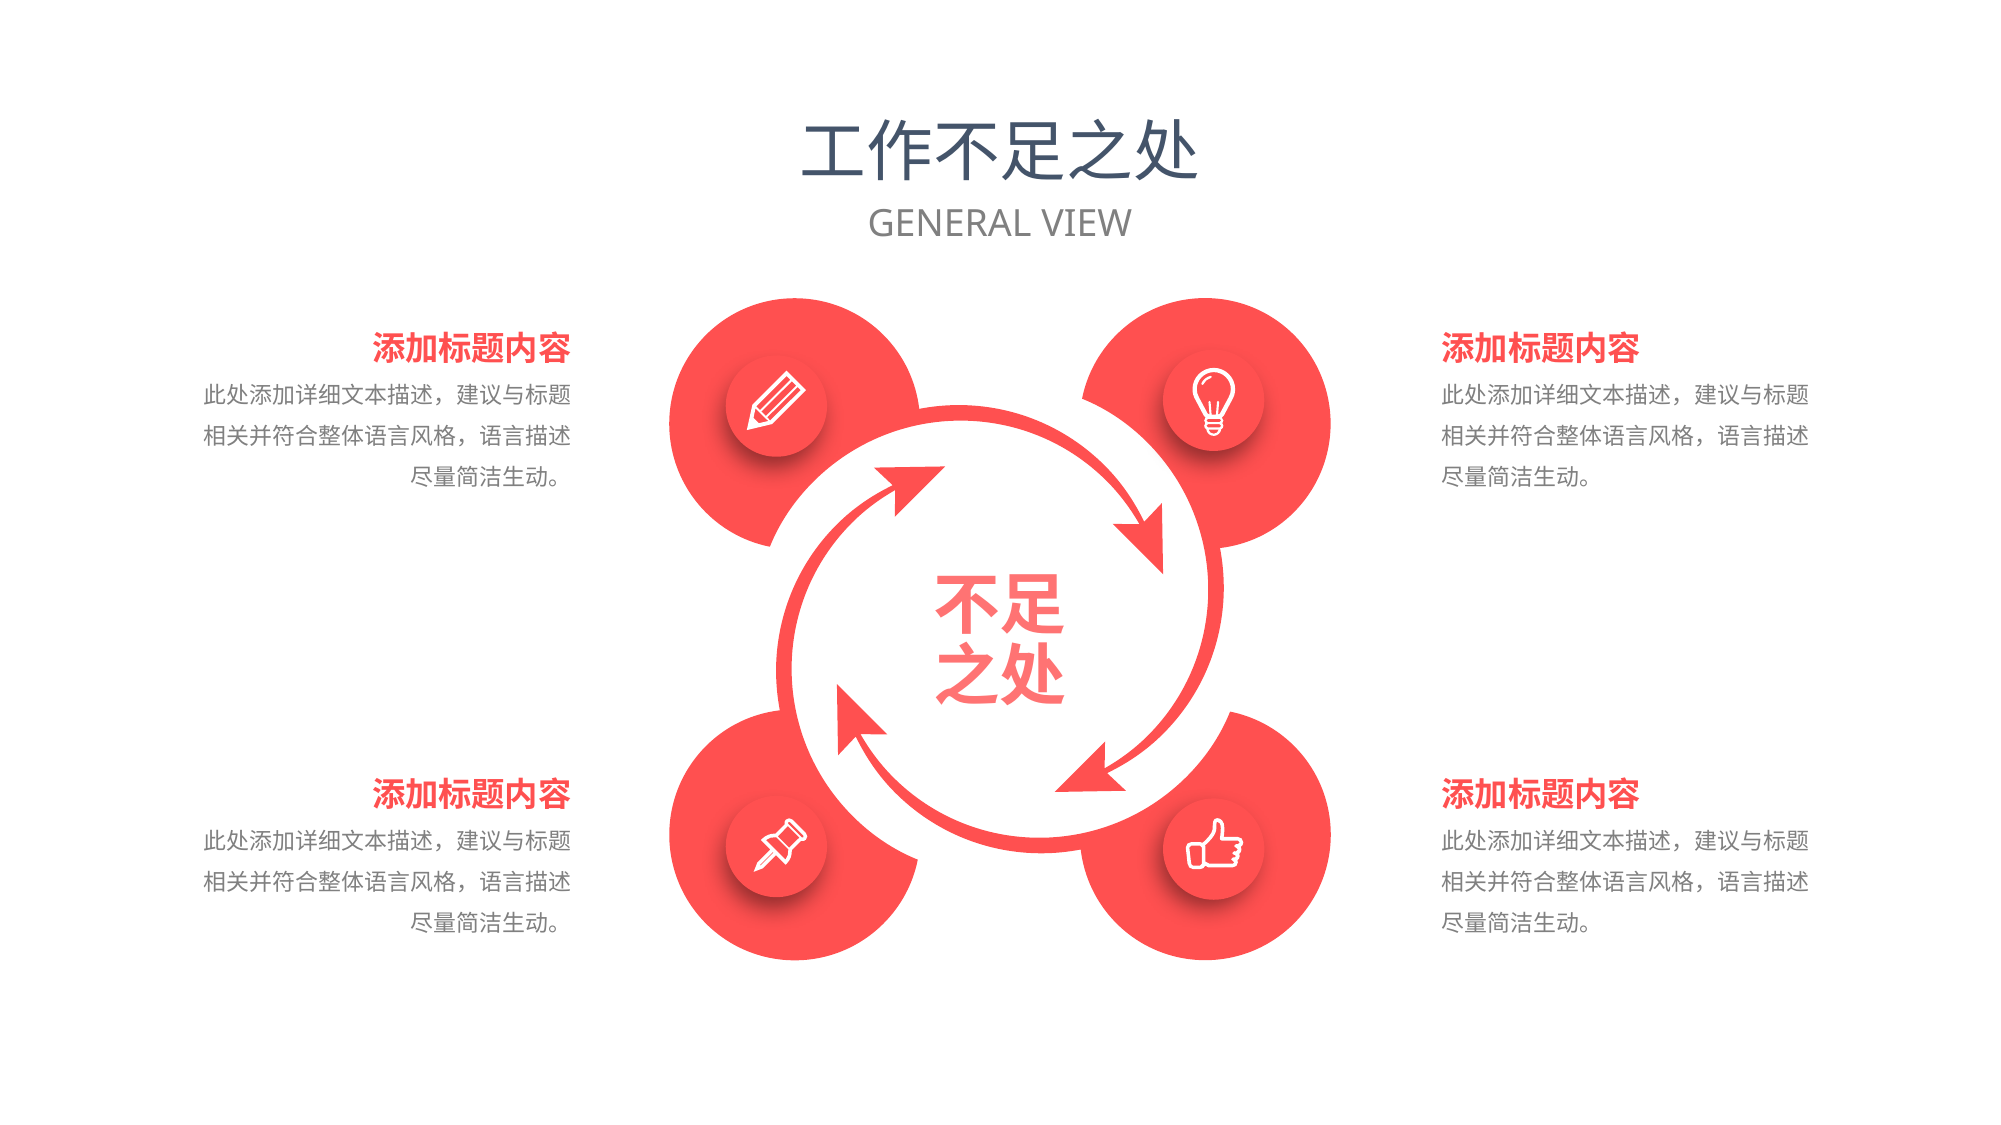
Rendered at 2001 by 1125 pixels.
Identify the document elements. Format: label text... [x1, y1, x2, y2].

text_box 添加标题内容 此处添加详细文本描述，建议与标题相关并符合整体语言风格，语言描述尽量简洁生动。 [172, 298, 590, 500]
text_box 添加标题内容 此处添加详细文本描述，建议与标题相关并符合整体语言风格，语言描述尽量简洁生动。 [1423, 298, 1842, 500]
text_box 添加标题内容 此处添加详细文本描述，建议与标题相关并符合整体语言风格，语言描述尽量简洁生动。 [1423, 744, 1842, 946]
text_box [725, 355, 828, 457]
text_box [725, 795, 828, 898]
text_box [760, 101, 1240, 253]
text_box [1162, 798, 1265, 900]
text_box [669, 298, 1331, 961]
text_box 添加标题内容 此处添加详细文本描述，建议与标题相关并符合整体语言风格，语言描述尽量简洁生动。 [172, 744, 590, 946]
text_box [1162, 349, 1265, 451]
